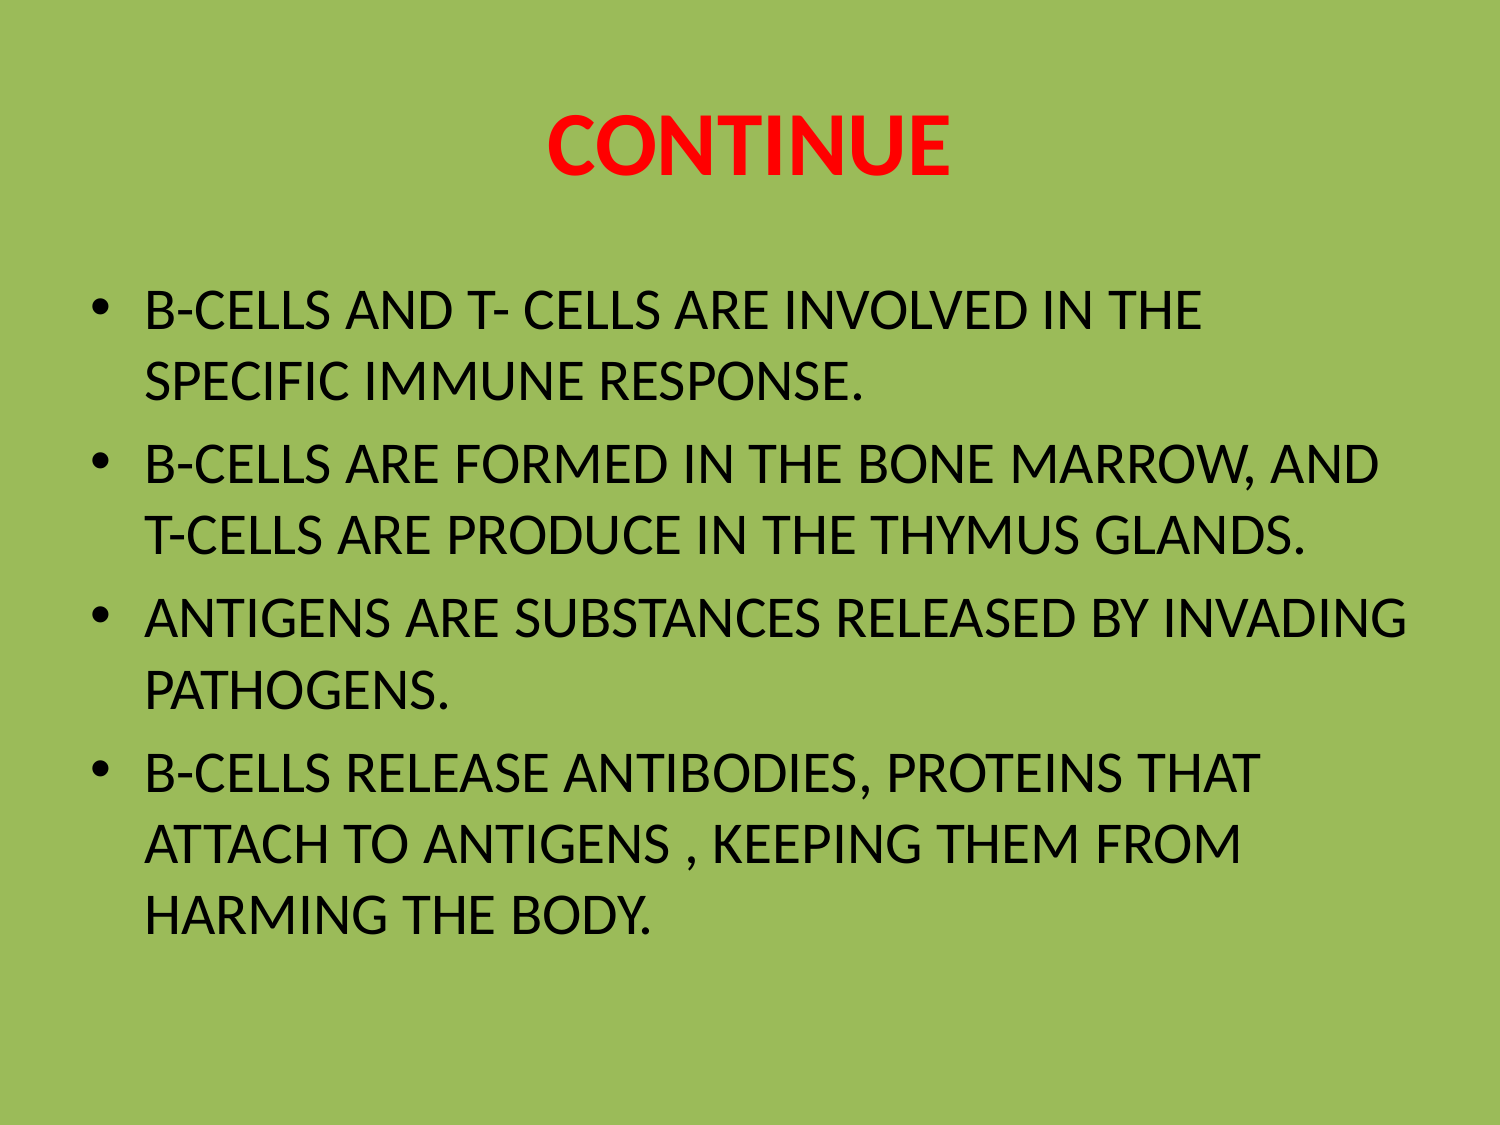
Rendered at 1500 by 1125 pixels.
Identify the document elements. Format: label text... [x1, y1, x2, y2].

list B-CELLS AND T- CELLS ARE INVOLVED IN THE SPECIFIC IMMUNE RESPONSE. B-CELLS ARE FORMED IN THE BONE MARROW, AND T-CELLS ARE PRODUCE IN THE THYMUS GLANDS. ANTIGENS ARE SUBSTANCES RELEASED BY INVADING PATHOGENS. B-CELLS RELEASE ANTIBODIES, PROTEINS THAT ATTACH TO ANTIGENS , KEEPING THEM FROM HARMING THE BODY. [75, 262, 1425, 1005]
title CONTINUE [75, 45, 1425, 233]
